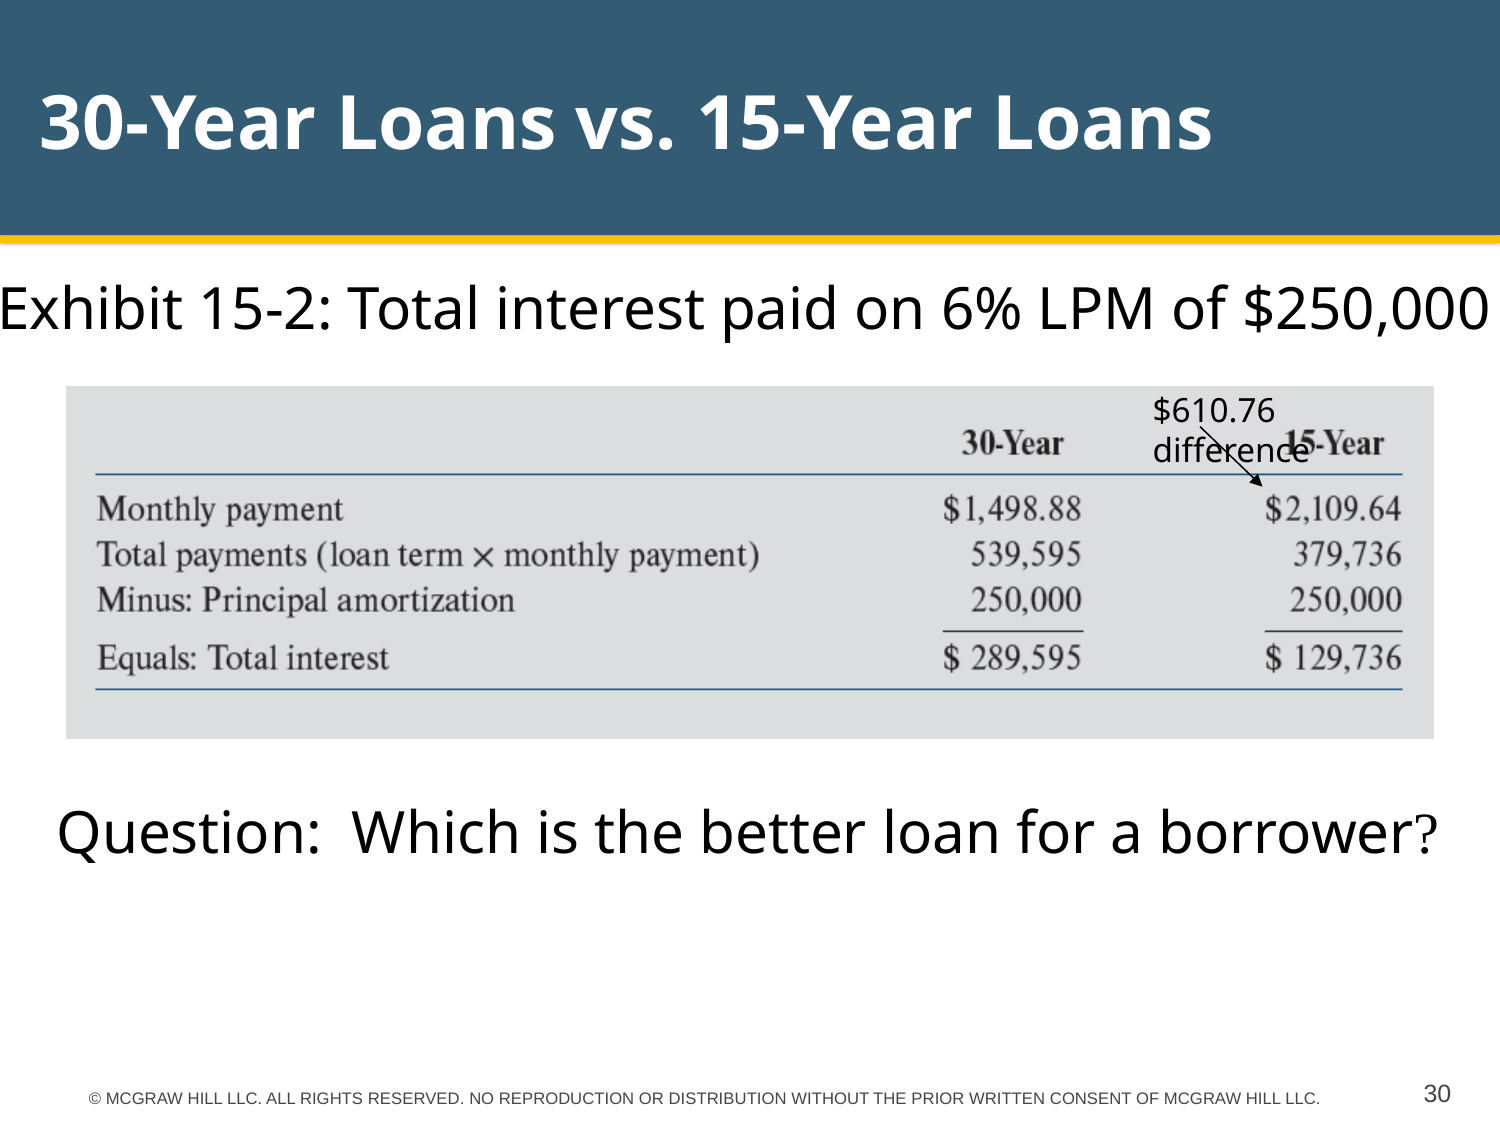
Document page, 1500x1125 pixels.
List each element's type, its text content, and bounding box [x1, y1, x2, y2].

slide_number 30 [1345, 1062, 1467, 1108]
text_box Question: Which is the better loan for a borrower? [41, 787, 1455, 873]
text_box $610.76 difference [1137, 381, 1438, 392]
text_box Exhibit 15-2: Total interest paid on 6% LPM of $250,000 [0, 264, 1500, 349]
title 30-Year Loans vs. 15-Year Loans [24, 51, 1438, 188]
picture [66, 386, 1434, 739]
footer © MCGRAW HILL LLC. ALL RIGHTS RESERVED. NO REPRODUCTION OR DISTRIBUTION WITHOUT THE PRIOR WRITTEN CONSENT OF MCGRAW HILL LLC. [75, 1062, 1337, 1108]
